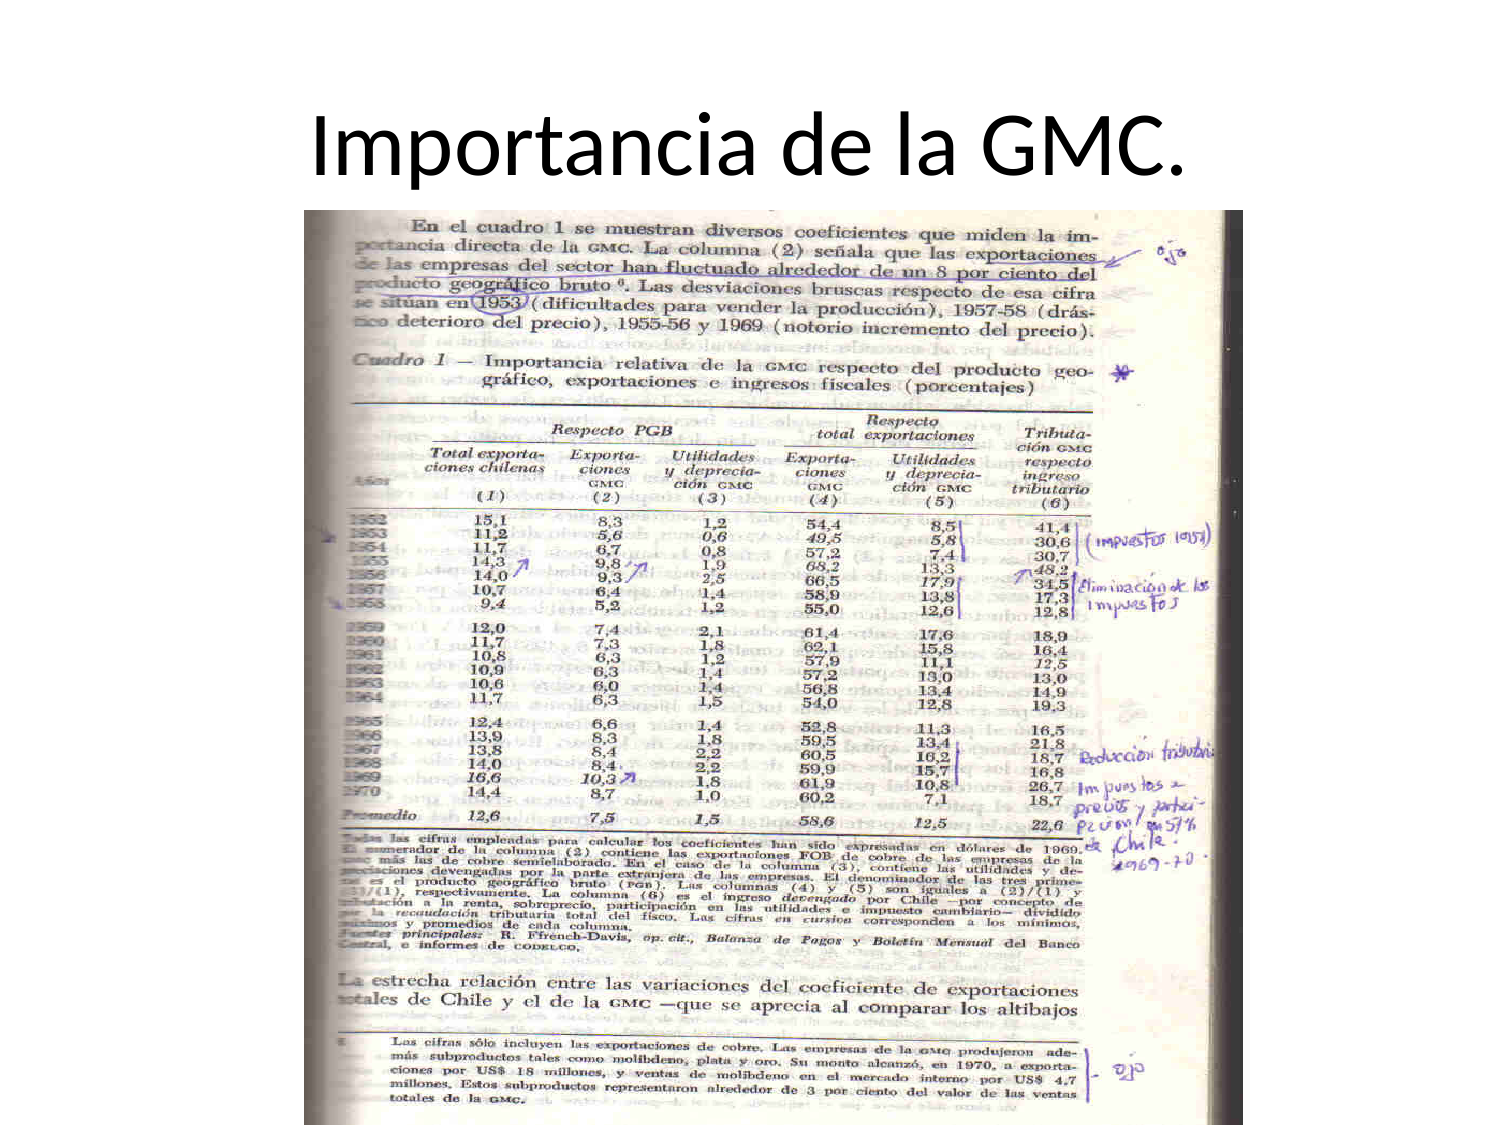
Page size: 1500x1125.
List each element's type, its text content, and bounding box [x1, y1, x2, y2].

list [304, 210, 1243, 1125]
title Importancia de la GMC. [75, 45, 1425, 233]
